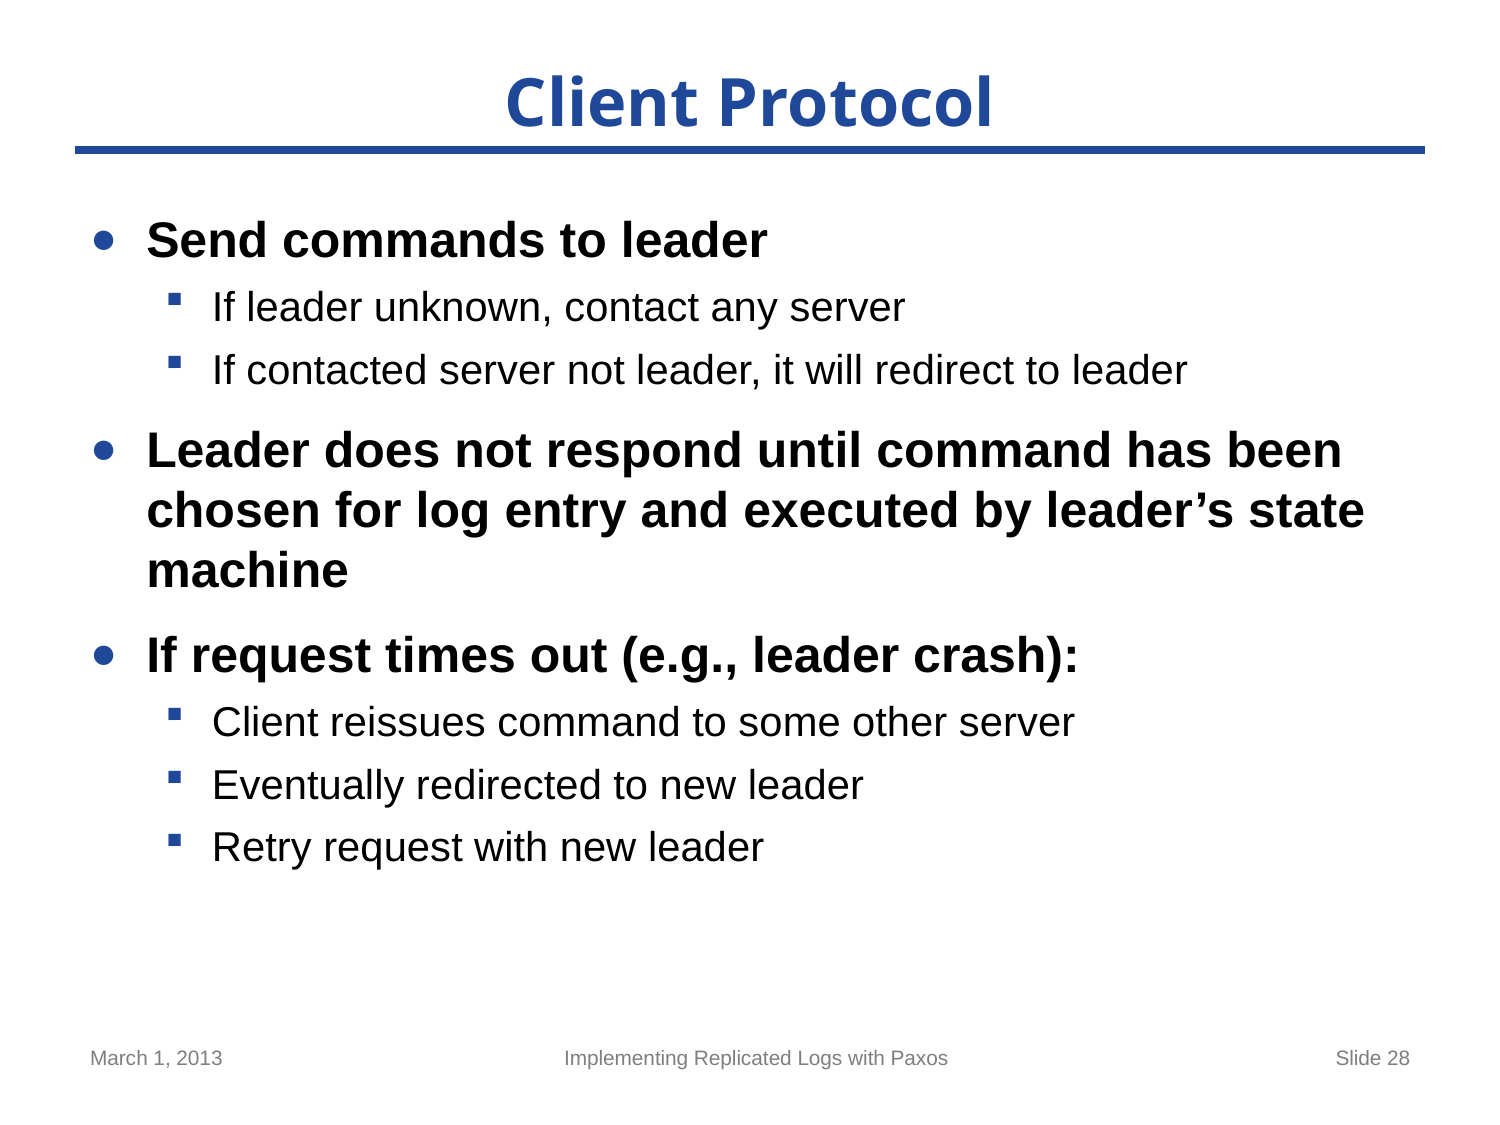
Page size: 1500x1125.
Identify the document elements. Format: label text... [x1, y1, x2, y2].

title Client Protocol [75, 50, 1425, 150]
list Send commands to leader If leader unknown, contact any server If contacted server not leader, it will redirect to leader Leader does not respond until command has been chosen for log entry and executed by leader’s state machine If request times out (e.g., leader crash): Client reissues command to some other server Eventually redirected to new leader Retry request with new leader [75, 200, 1425, 1005]
slide_number Slide 28 [1074, 1037, 1425, 1103]
footer Implementing Replicated Logs with Paxos [474, 1037, 1038, 1103]
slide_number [75, 1037, 425, 1103]
